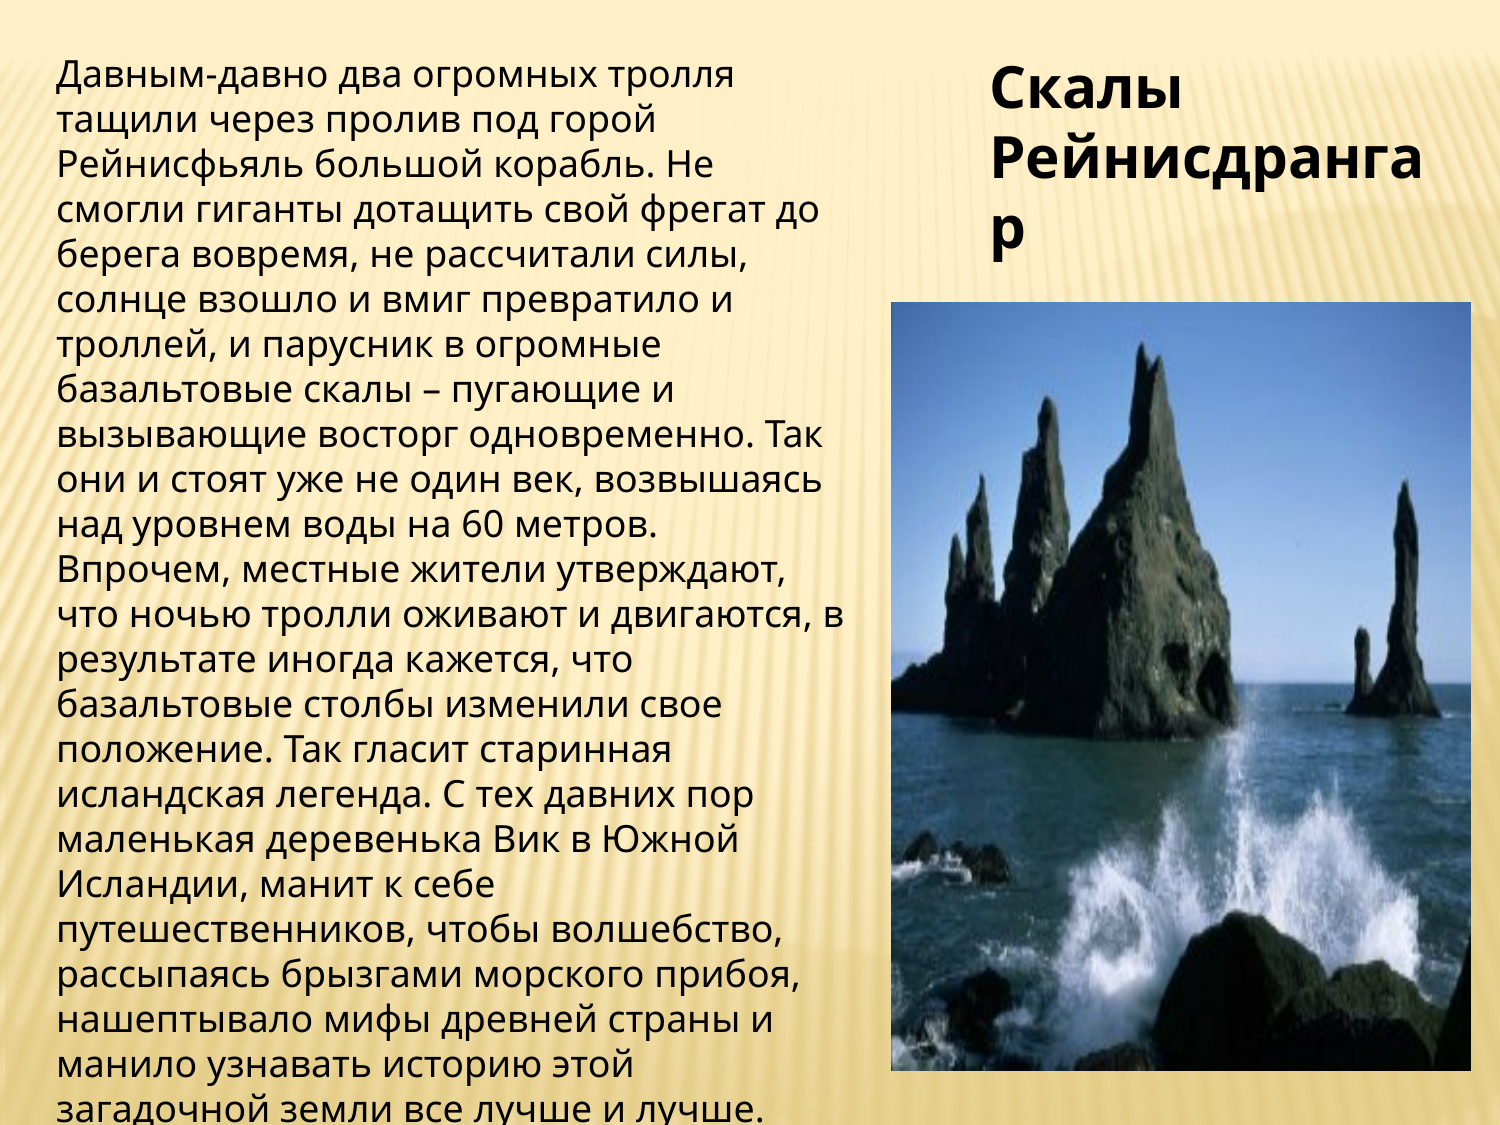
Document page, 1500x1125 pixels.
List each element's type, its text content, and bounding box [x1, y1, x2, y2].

text_box Скалы Рейнисдрангар [974, 42, 1447, 300]
picture [891, 302, 1471, 1071]
text_box Давным-давно два огромных тролля тащили через пролив под горой Рейнисфьяль большой корабль. Не смогли гиганты дотащить свой фрегат до берега вовремя, не рассчитали силы, солнце взошло и вмиг превратило и троллей, и парусник в огромные базальтовые скалы – пугающие и вызывающие восторг одновременно. Так они и стоят уже не один век, возвышаясь над уровнем воды на 60 метров. Впрочем, местные жители утверждают, что ночью тролли оживают и двигаются, в результате иногда кажется, что базальтовые столбы изменили свое положение. Так гласит старинная исландская легенда. С тех давних пор маленькая деревенька Вик в Южной Исландии, манит к себе путешественников, чтобы волшебство, рассыпаясь брызгами морского прибоя, нашептывало мифы древней страны и манило узнавать историю этой загадочной земли все лучше и лучше. [41, 42, 869, 1125]
